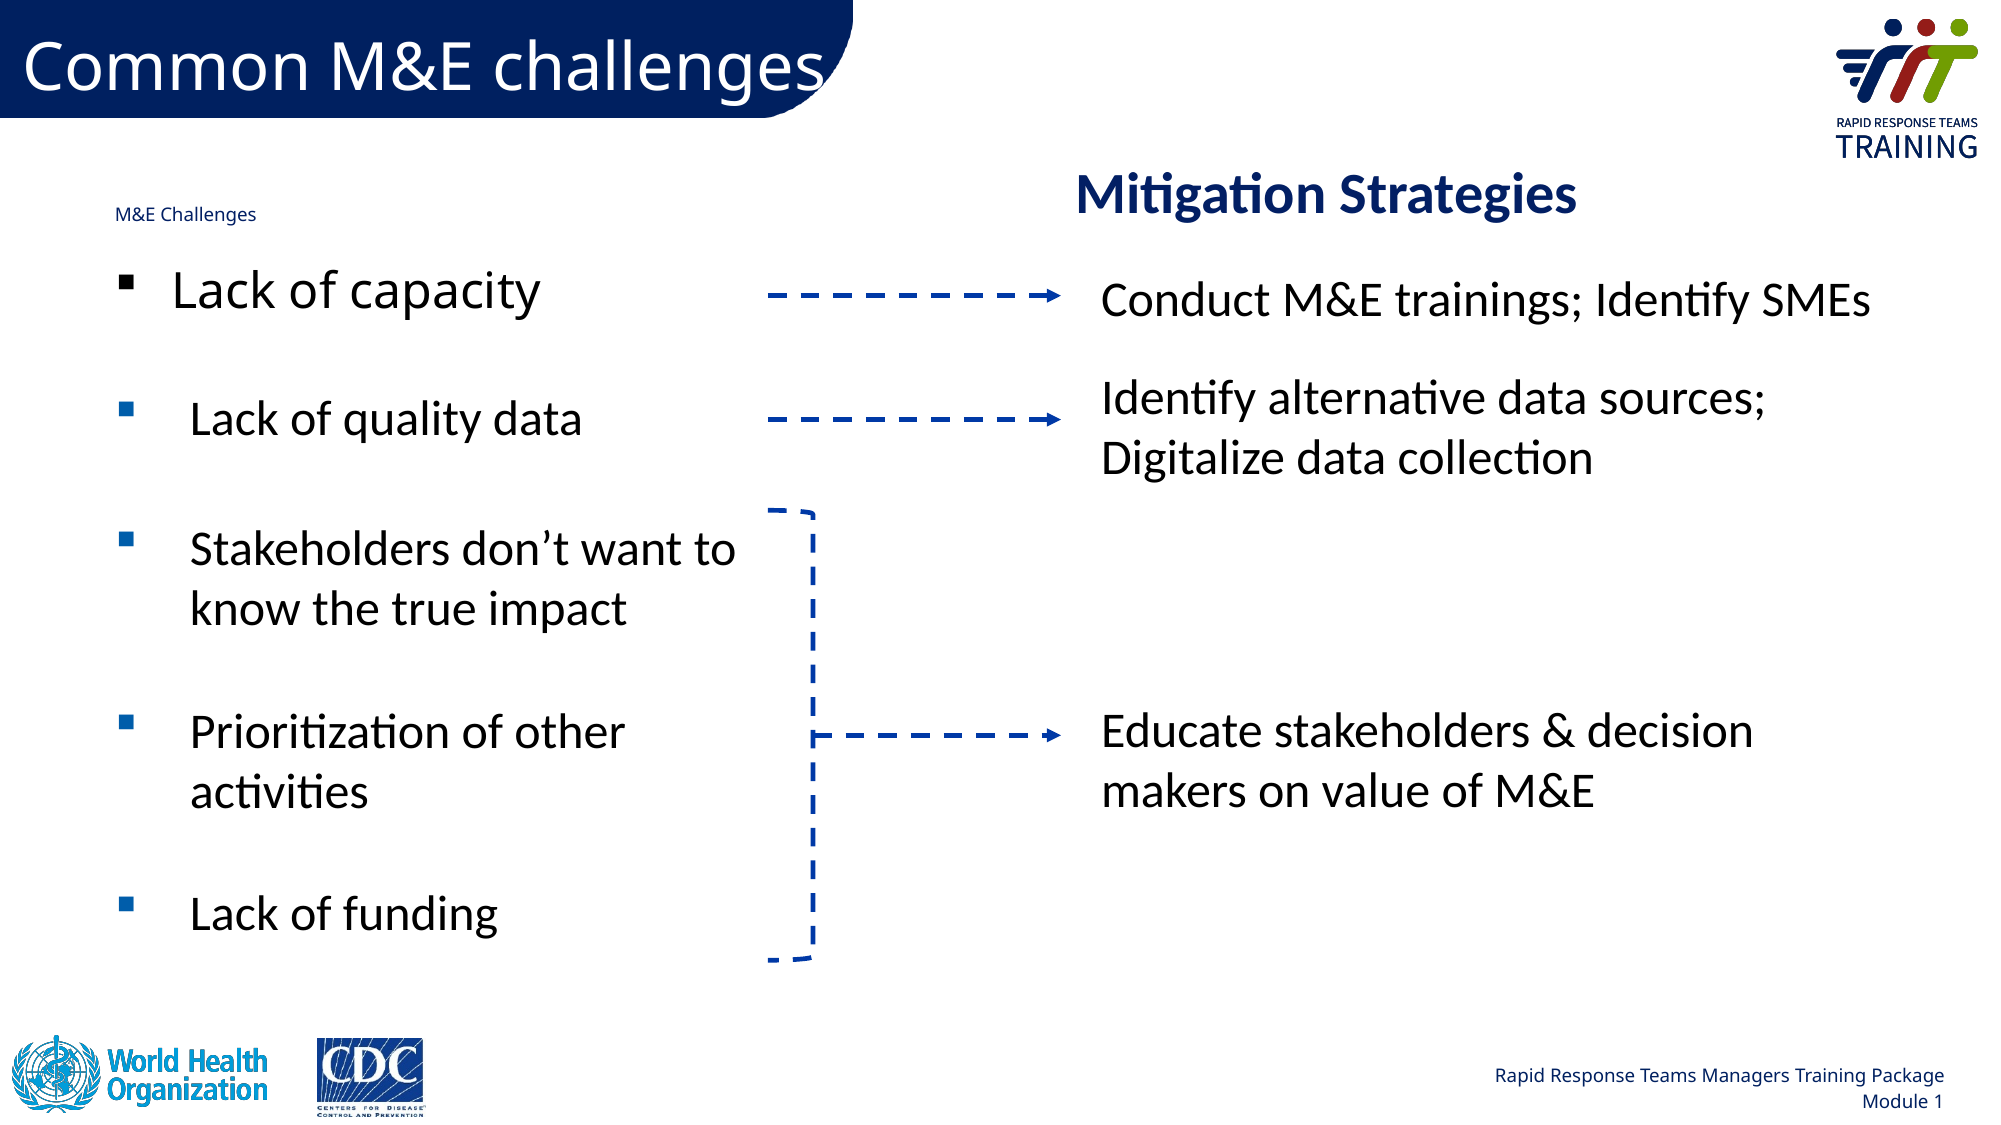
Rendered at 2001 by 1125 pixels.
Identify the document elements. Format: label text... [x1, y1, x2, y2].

picture [30, 1083, 37, 1091]
picture [12, 1083, 48, 1113]
text_box Lack of quality data [99, 377, 768, 478]
text_box Educate stakeholders & decision makers on value of M&E [1086, 689, 1871, 828]
text_box Lack of capacity [99, 257, 768, 358]
text_box Mitigation Strategies [1060, 45, 2000, 233]
picture [46, 1056, 54, 1062]
picture [12, 1035, 54, 1068]
text_box [767, 509, 814, 962]
picture [34, 1054, 43, 1078]
picture [59, 1035, 267, 1113]
picture [1835, 19, 1978, 45]
picture [24, 1054, 36, 1087]
title Common M&E challenges [6, 4, 862, 112]
picture [317, 1038, 426, 1117]
text_box M&E Challenges [99, 147, 1060, 233]
picture [22, 1062, 26, 1077]
picture [40, 1062, 47, 1070]
text_box Identify alternative data sources; Digitalize data collection [1086, 357, 1871, 497]
picture [71, 1053, 90, 1091]
picture [0, 0, 853, 118]
picture [50, 1108, 62, 1113]
text_box Stakeholders don’t want to know the true impact Prioritization of other activities Lack of funding [99, 508, 768, 959]
text_box Conduct M&E trainings; Identify SMEs [1085, 259, 1900, 398]
picture [36, 1088, 78, 1105]
